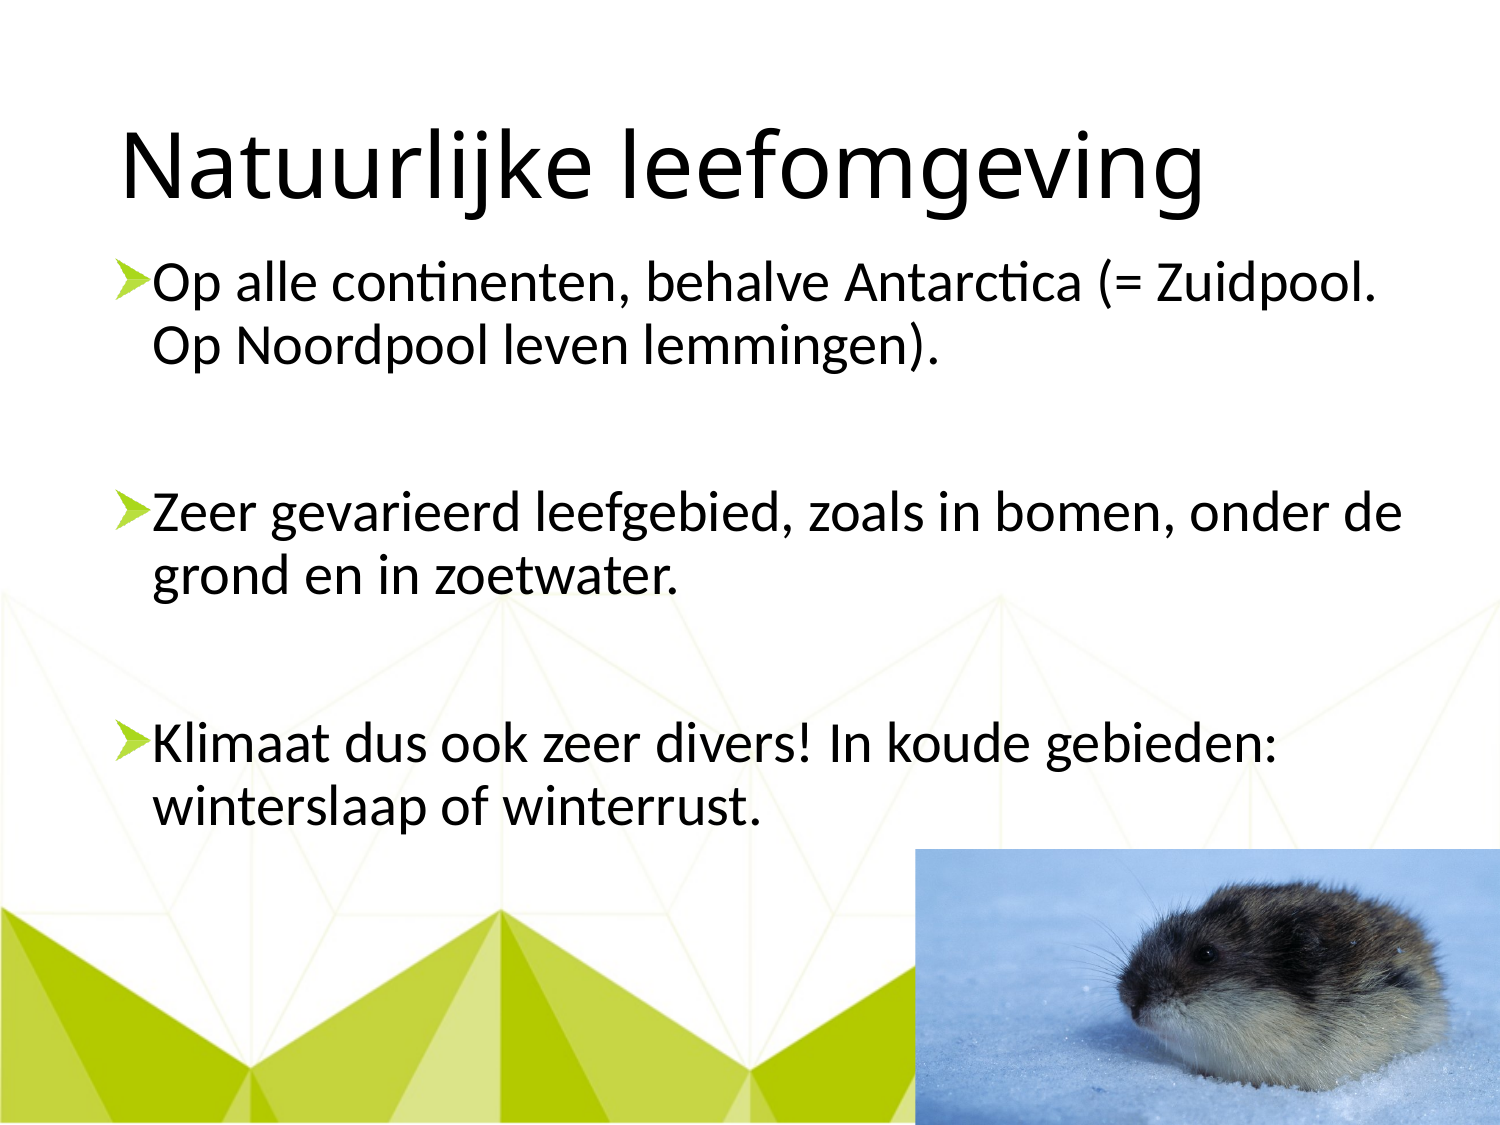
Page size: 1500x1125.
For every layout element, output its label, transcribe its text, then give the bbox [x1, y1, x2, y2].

list Op alle continenten, behalve Antarctica (= Zuidpool. Op Noordpool leven lemmingen). Zeer gevarieerd leefgebied, zoals in bomen, onder de grond en in zoetwater. Klimaat dus ook zeer divers! In koude gebieden: winterslaap of winterrust. [100, 243, 1438, 981]
title Natuurlijke leefomgeving [103, 59, 1397, 243]
picture [0, 0, 1500, 1125]
